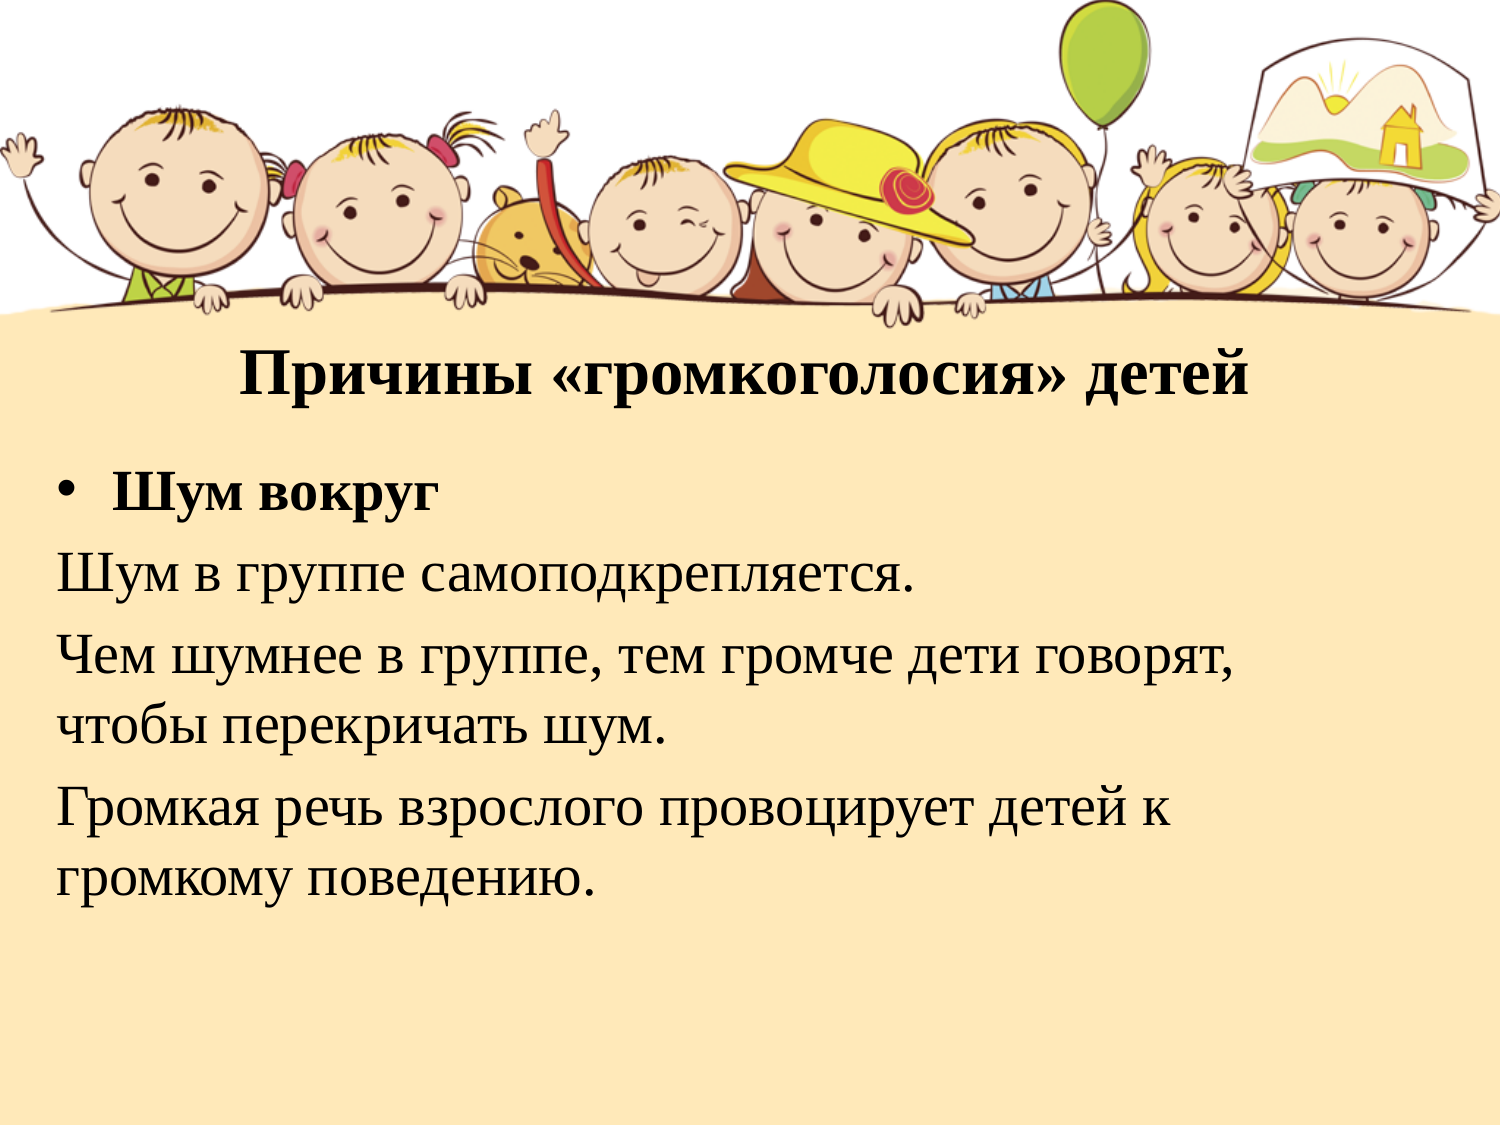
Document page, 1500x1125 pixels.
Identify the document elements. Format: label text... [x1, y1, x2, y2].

picture [0, 0, 1500, 1125]
title Причины «громкоголосия» детей [70, 278, 1421, 444]
list Шум вокруг Шум в группе самоподкрепляется. Чем шумнее в группе, тем громче дети говорят, чтобы перекричать шум. Громкая речь взрослого провоцирует детей к громкому поведению. [41, 444, 1433, 1076]
